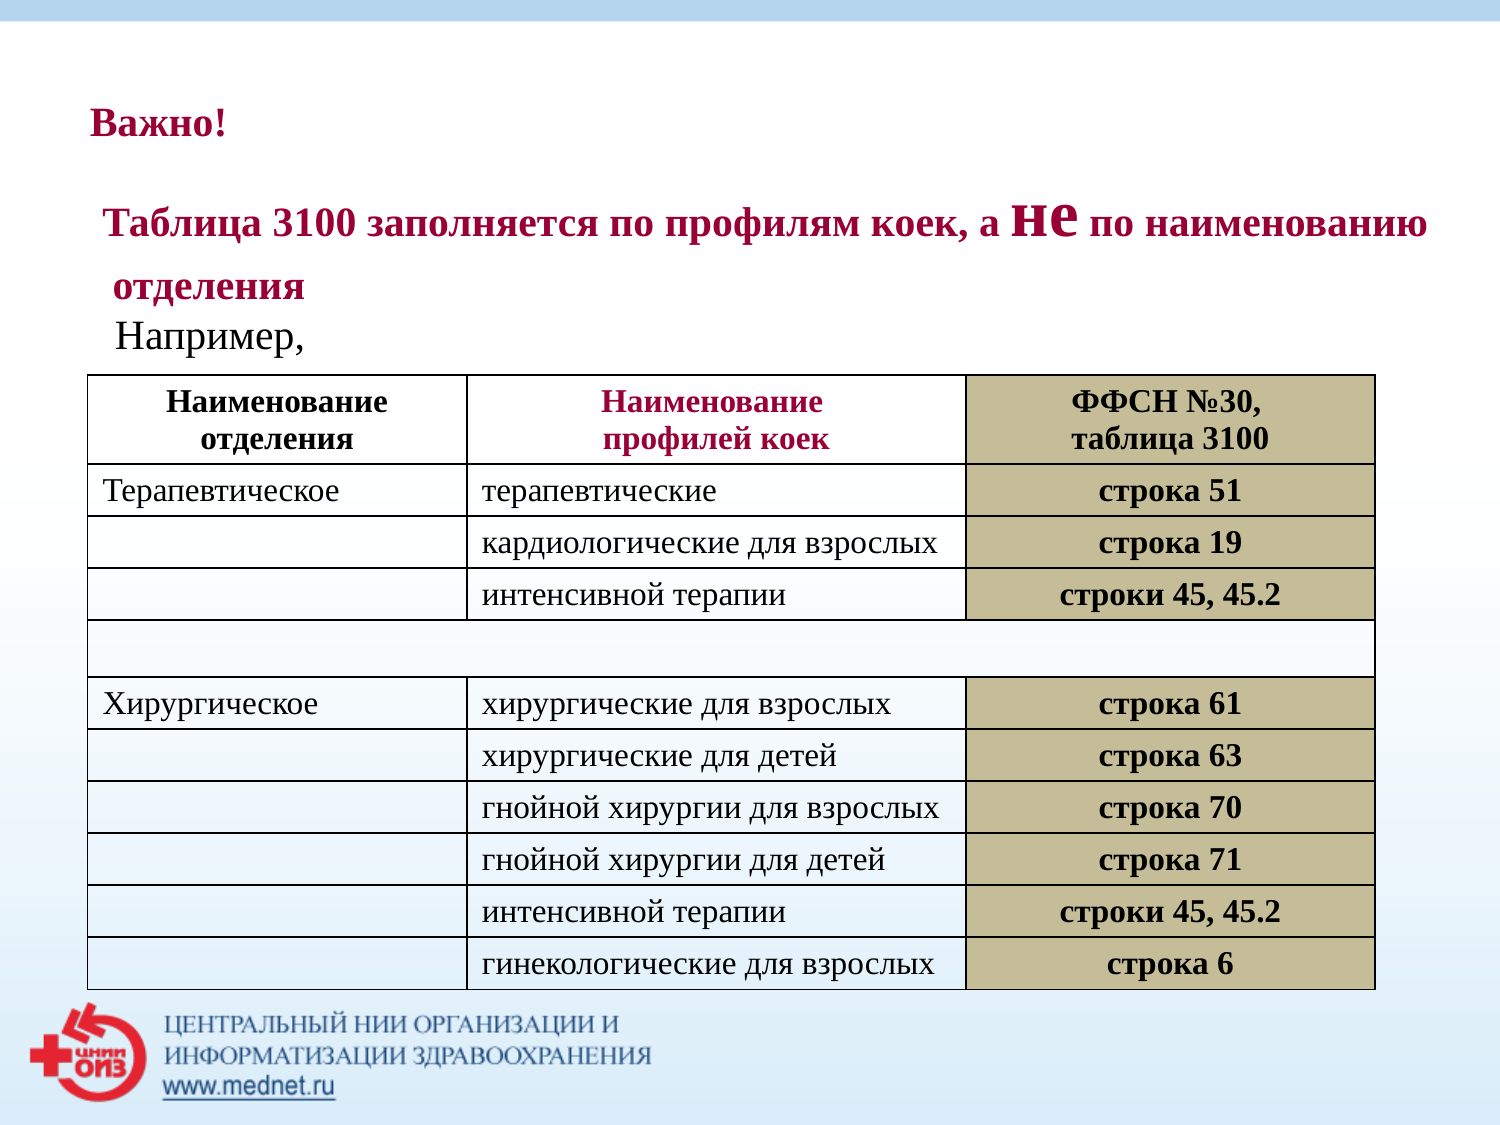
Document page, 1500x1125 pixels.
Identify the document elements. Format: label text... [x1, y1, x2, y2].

table_cell гнойной хирургии для взрослых [468, 782, 965, 832]
table_cell гнойной хирургии для детей [468, 834, 965, 884]
table_header ФФСН №30, таблица 3100 [967, 376, 1374, 463]
table_cell [88, 886, 466, 936]
table_header Наименование профилей коек [468, 376, 965, 463]
table_cell [88, 782, 466, 832]
table_cell гинекологические для взрослых [468, 938, 965, 989]
list Например, [99, 299, 350, 374]
table_cell кардиологические для взрослых [468, 517, 965, 567]
table_cell терапевтические [468, 465, 965, 515]
table_cell строка 19 [967, 517, 1374, 567]
table_cell [88, 517, 466, 567]
table_cell Хирургическое [88, 678, 466, 728]
table_cell интенсивной терапии [468, 886, 965, 936]
table_cell [88, 730, 466, 780]
table_cell строка 61 [967, 678, 1374, 728]
table_cell хирургические для детей [468, 730, 965, 780]
table_header Наименование отделения [88, 376, 466, 463]
table_cell интенсивной терапии [468, 569, 965, 619]
table_cell строки 45, 45.2 [967, 886, 1374, 936]
table_cell строка 70 [967, 782, 1374, 832]
table_cell [88, 621, 1374, 676]
picture [0, 0, 1500, 1125]
text_box Таблица 3100 заполняется по профилям коек, а не по наименованию отделения [87, 162, 1450, 275]
table_cell строки 45, 45.2 [967, 569, 1374, 619]
table_cell строка 51 [967, 465, 1374, 515]
table_cell [88, 938, 466, 989]
table_cell [88, 569, 466, 619]
table_cell [88, 834, 466, 884]
table_cell строка 71 [967, 834, 1374, 884]
text_box Важно! [75, 87, 1388, 150]
table_cell строка 6 [967, 938, 1374, 989]
table_cell Терапевтическое [88, 465, 466, 515]
table_cell хирургические для взрослых [468, 678, 965, 728]
table_cell строка 63 [967, 730, 1374, 780]
